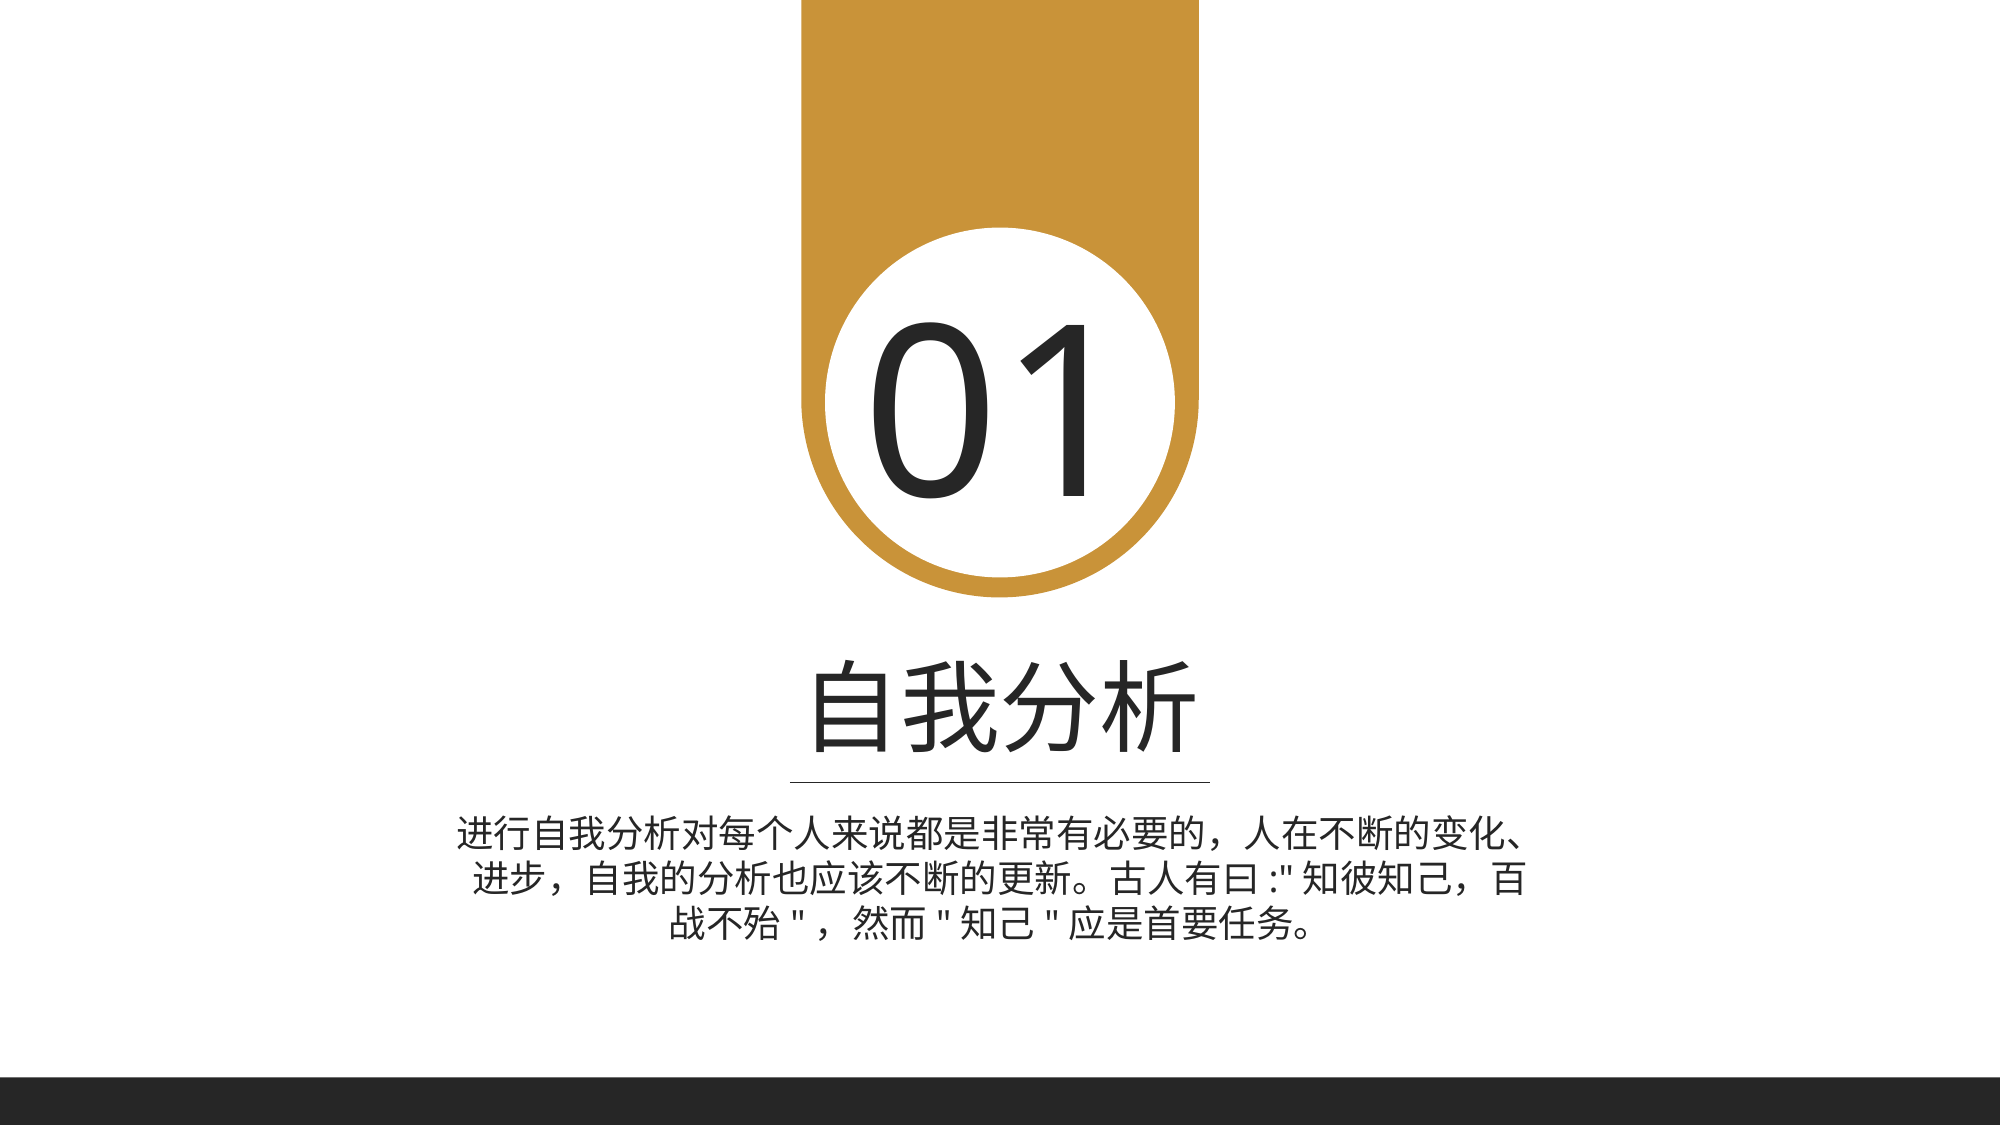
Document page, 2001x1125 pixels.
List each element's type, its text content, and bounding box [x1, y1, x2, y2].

text_box [823, 336, 837, 469]
text_box [913, 226, 1086, 249]
text_box [0, 1076, 2000, 1125]
text_box [873, 553, 1127, 599]
text_box [1163, 336, 1176, 469]
text_box [908, 553, 1092, 579]
text_box 进行自我分析对每个人来说都是非常有必要的，人在不断的变化、进步，自我的分析也应该不断的更新。古人有曰:"知彼知己，百战不殆"，然而"知己"应是首要任务。 [438, 802, 1562, 953]
text_box 自我分析 [650, 636, 1351, 772]
text_box [800, 0, 1200, 515]
text_box 01 [837, 249, 1163, 553]
